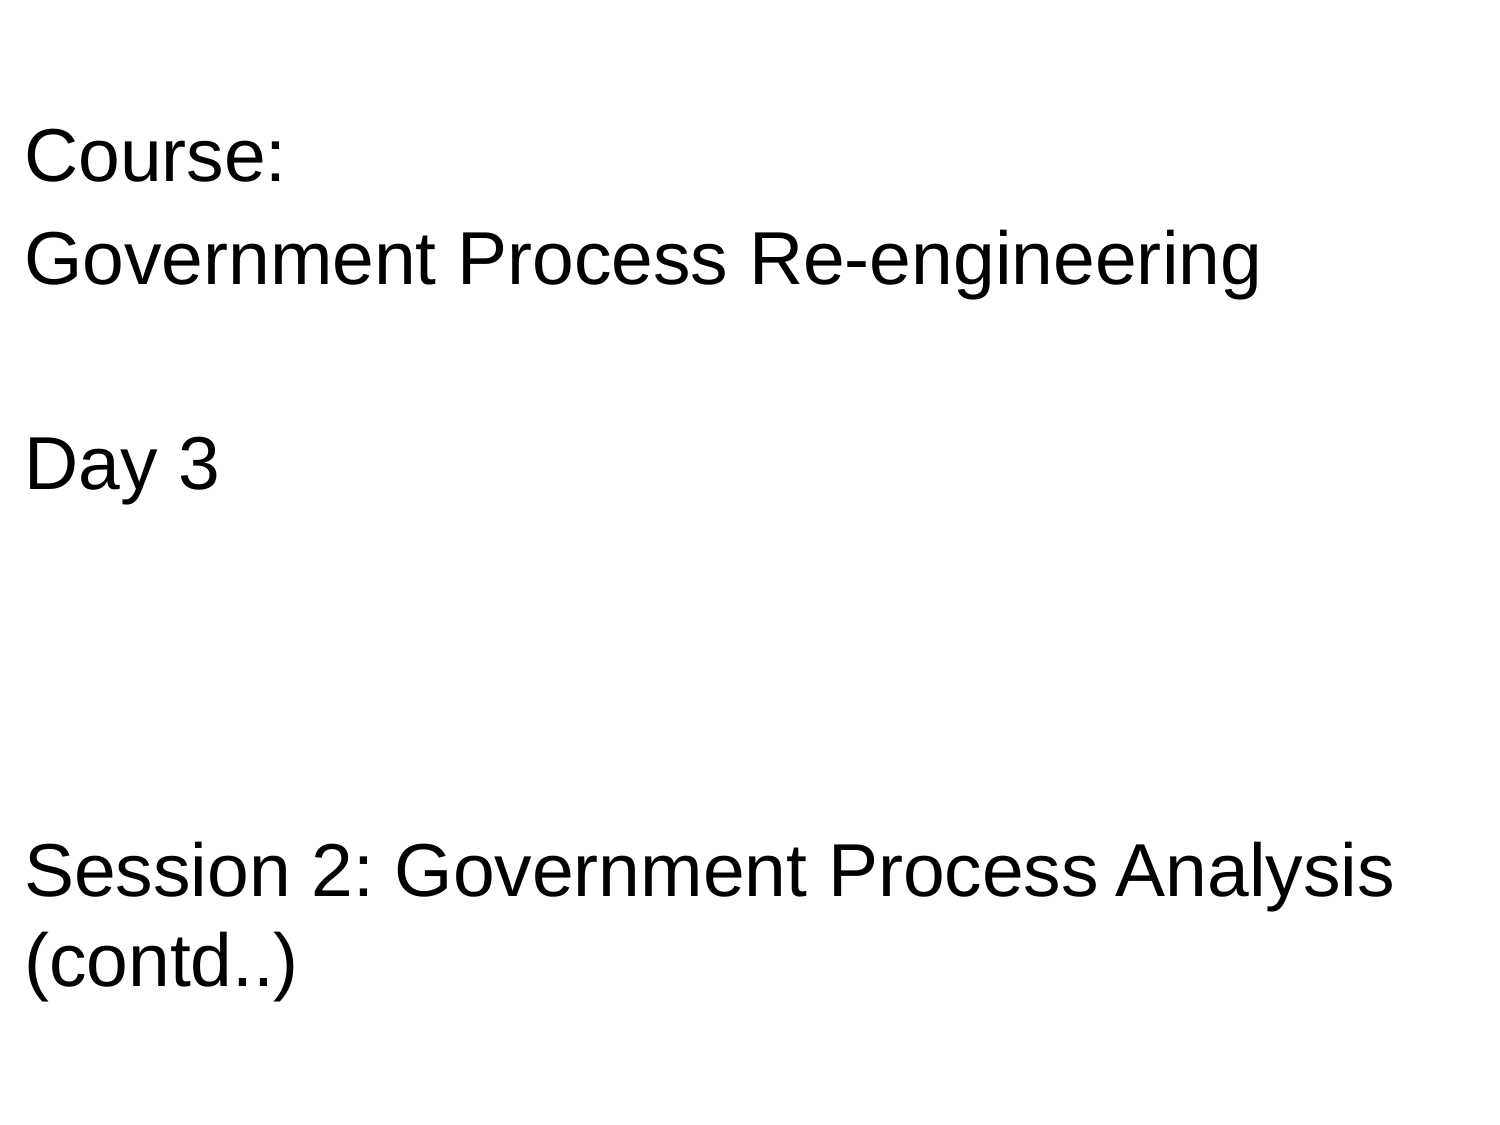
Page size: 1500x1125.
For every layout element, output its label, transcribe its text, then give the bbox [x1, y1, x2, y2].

text_box Session 2: Government Process Analysis (contd..) [13, 821, 1471, 1002]
text_box Course: Government Process Re-engineering Day 3 [13, 106, 1500, 505]
